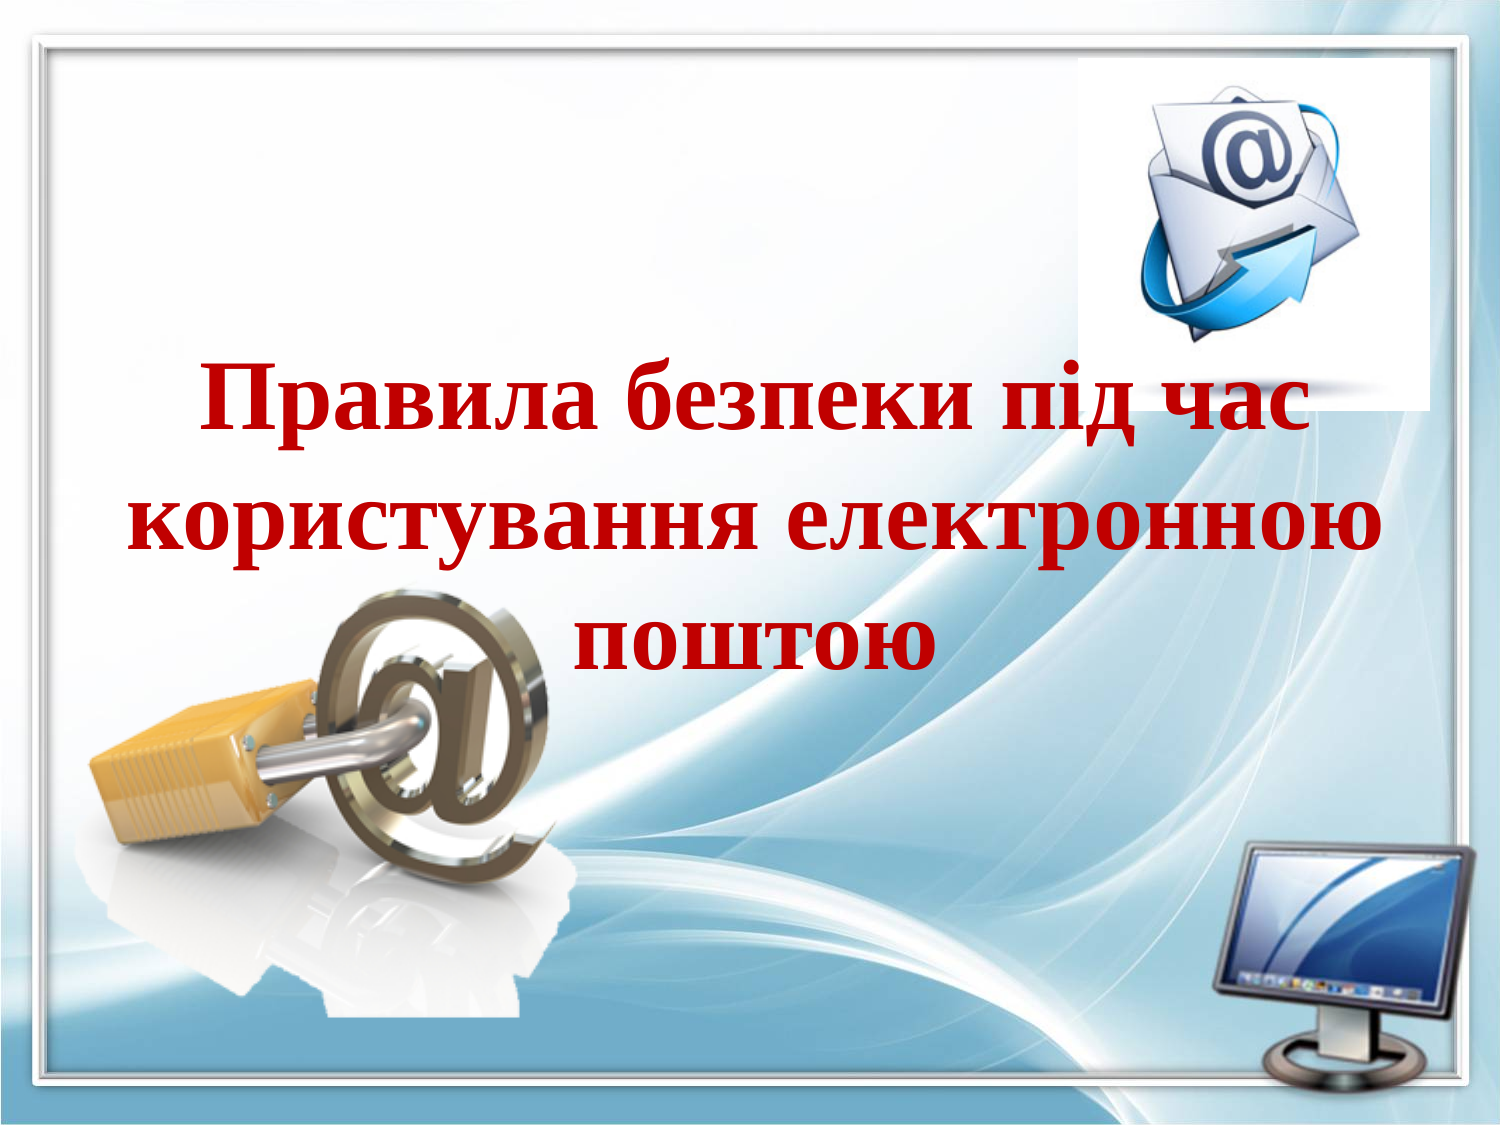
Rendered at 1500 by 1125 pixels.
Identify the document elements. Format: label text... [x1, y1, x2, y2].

picture [0, 0, 1500, 1125]
title Правила безпеки під час користування електронною поштою [58, 46, 1454, 973]
